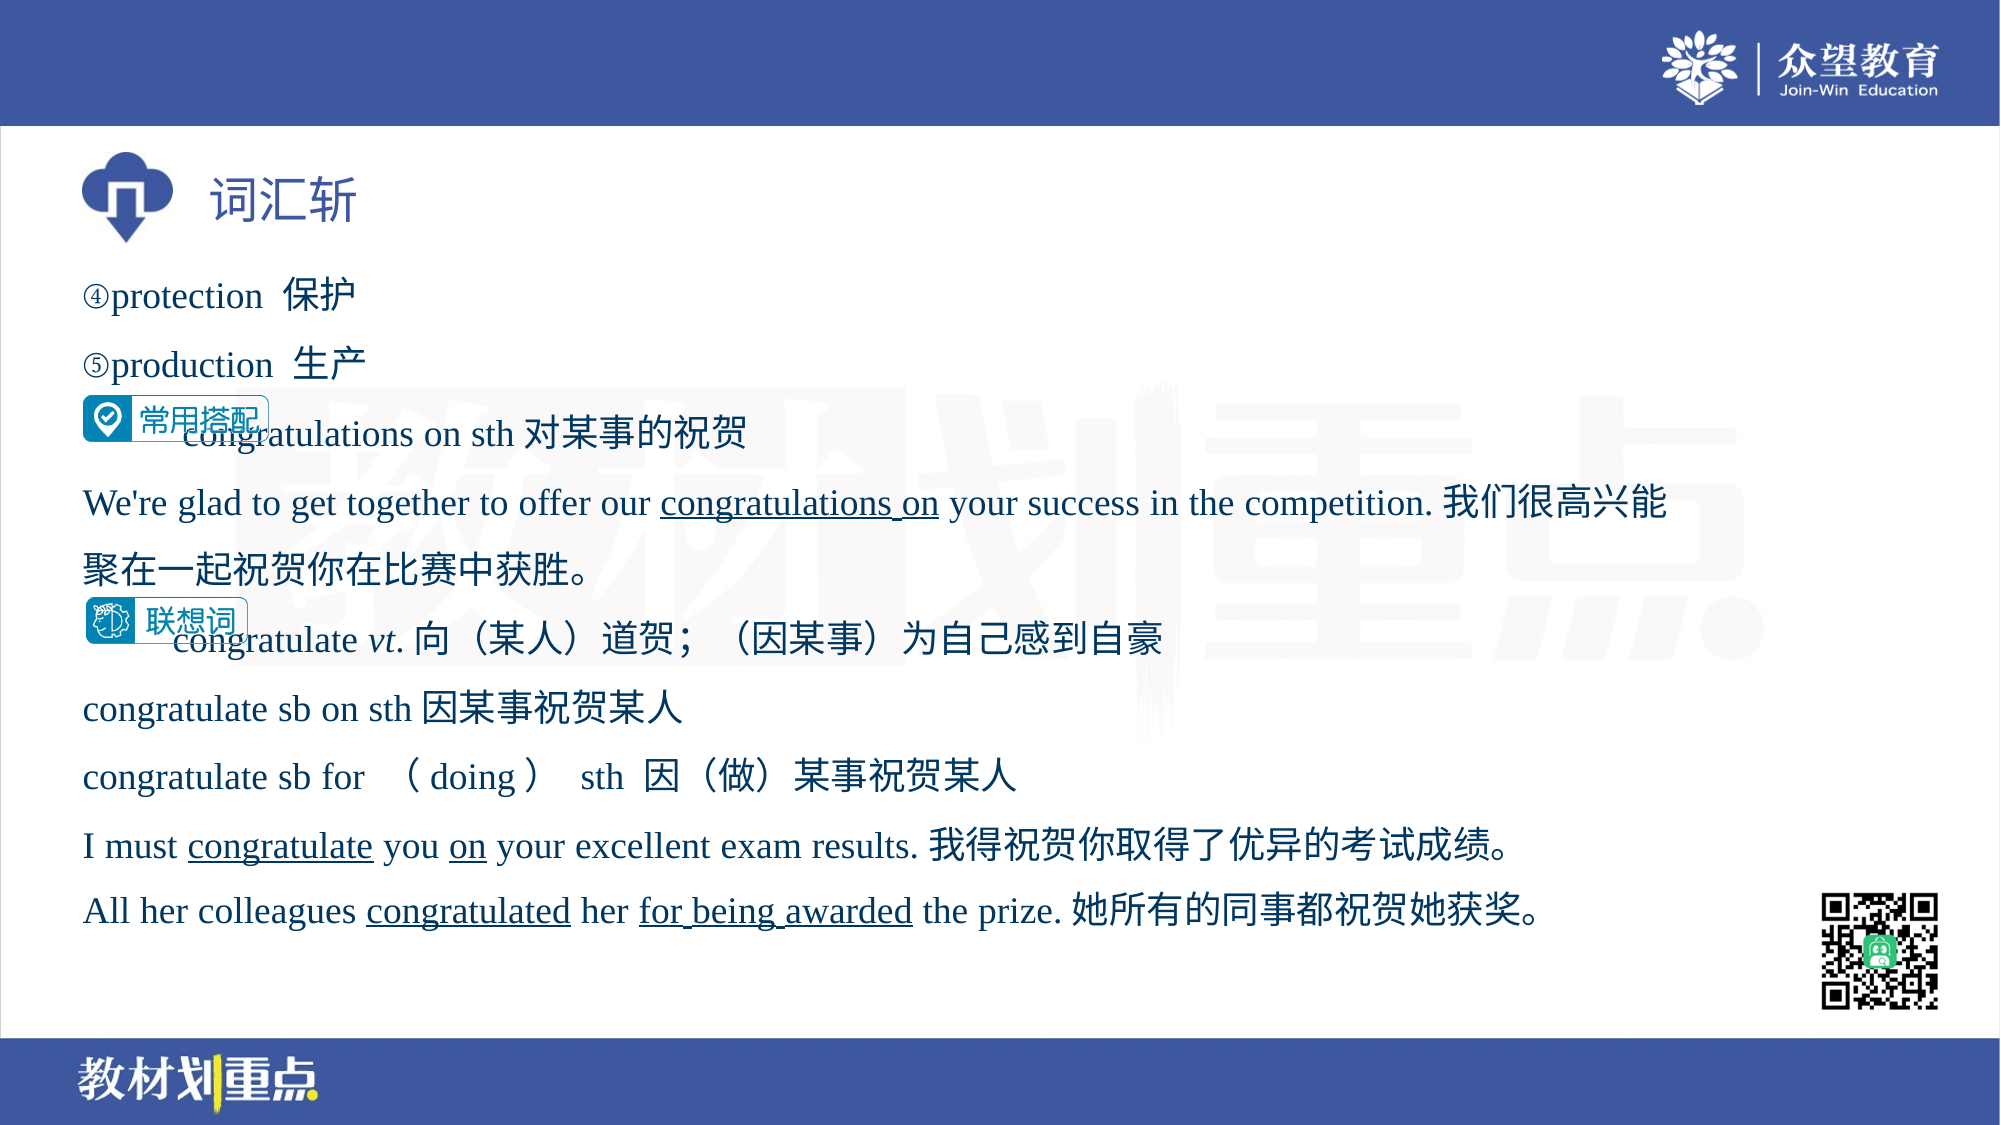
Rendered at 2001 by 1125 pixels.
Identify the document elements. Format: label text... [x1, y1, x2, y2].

text_box ④protection 保护 ⑤production 生产 congratulations on sth对某事的祝贺 We're glad to get together to offer our congratulations on your success in the competition.我们很高兴能 聚在一起祝贺你在比赛中获胜。 congratulate vt.向（某人）道贺；（因某事）为自己感到自豪 congratulate sb on sth因某事祝贺某人 congratulate sb for （doing） sth 因（做）某事祝贺某人 I must congratulate you on your excellent exam results.我得祝贺你取得了优异的考试成绩。 All her colleagues congratulated her for being awarded the prize.她所有的同事都祝贺她获奖。 [82, 247, 1817, 924]
picture [0, 0, 2000, 1125]
